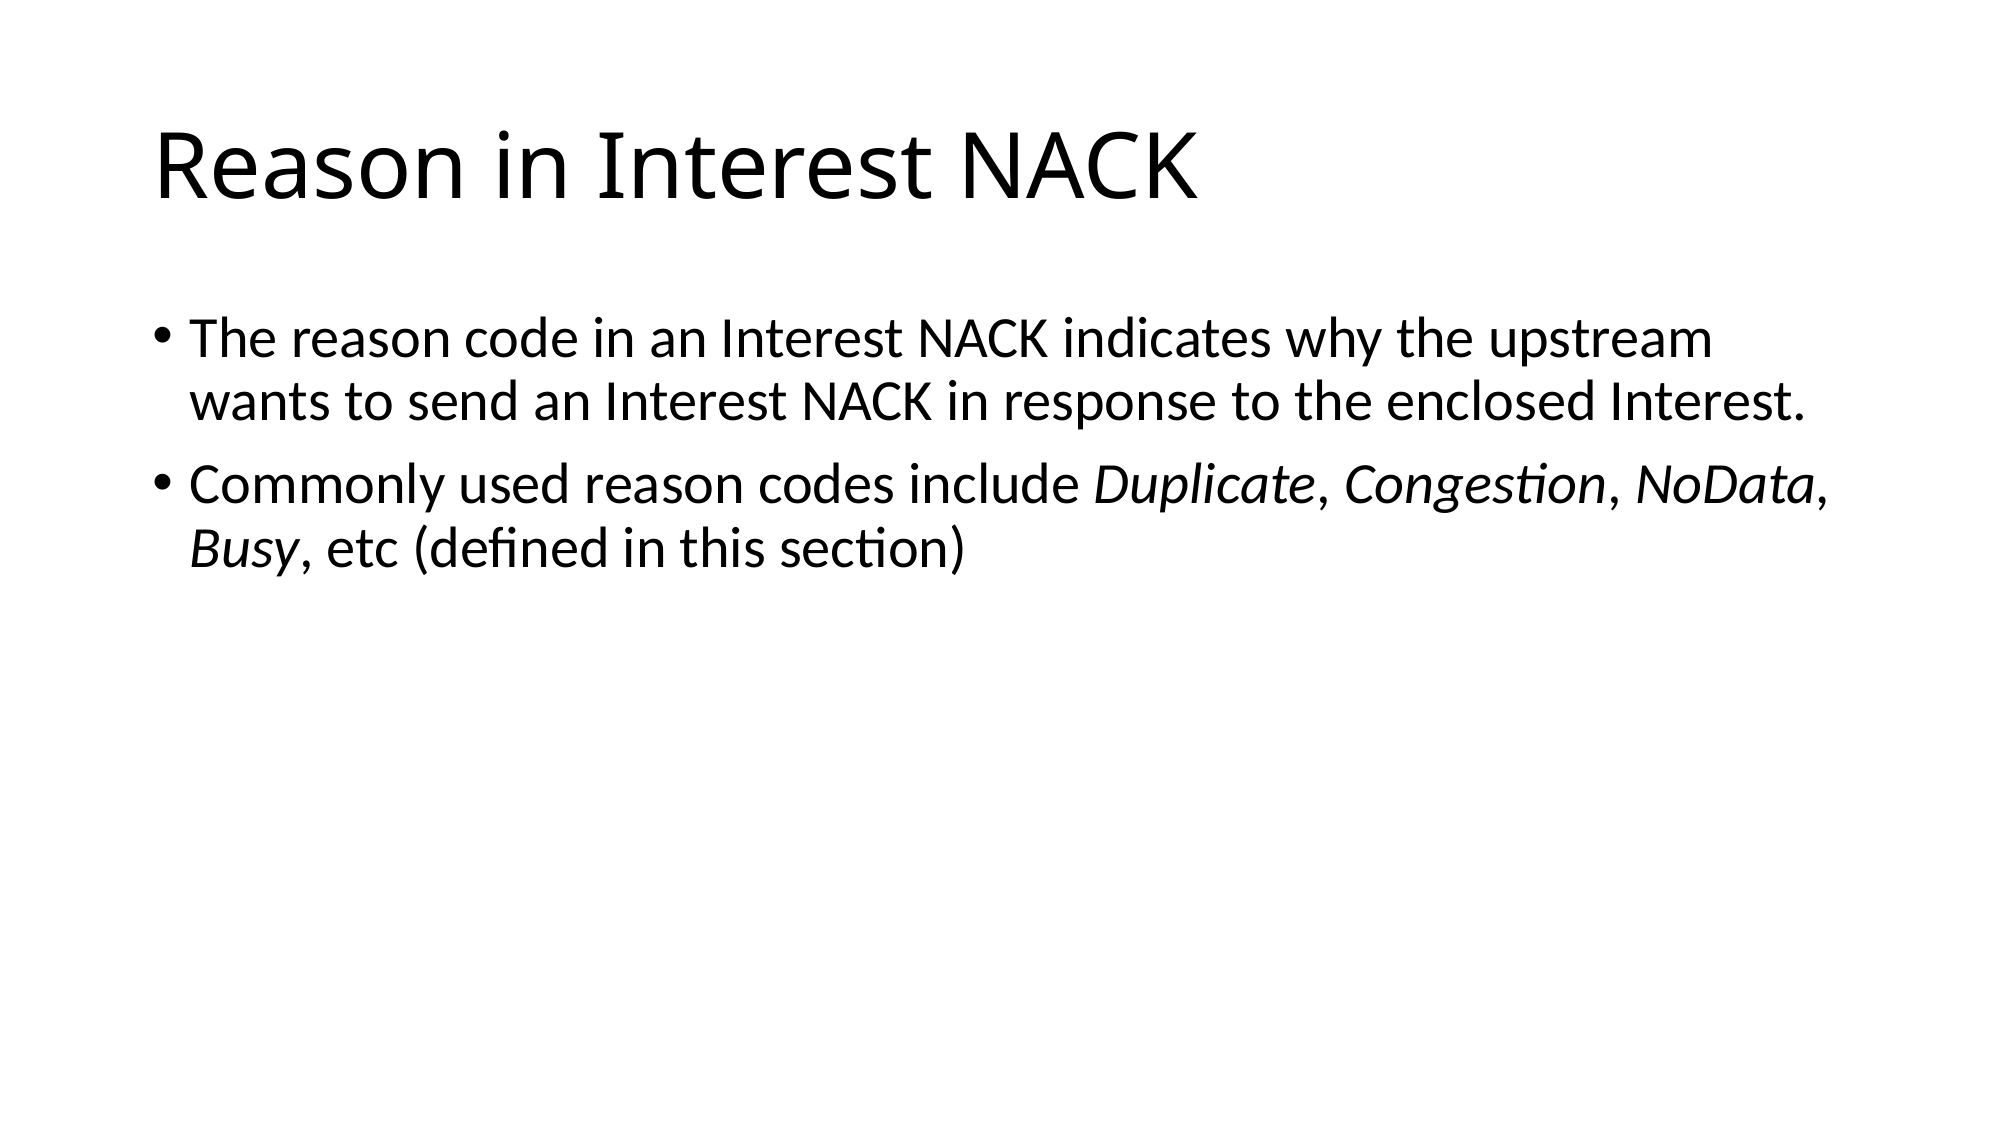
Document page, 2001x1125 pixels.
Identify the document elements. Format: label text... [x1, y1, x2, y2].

title Reason in Interest NACK [137, 59, 1863, 278]
list The reason code in an Interest NACK indicates why the upstream wants to send an Interest NACK in response to the enclosed Interest. Commonly used reason codes include Duplicate, Congestion, NoData, Busy, etc (defined in this section) [137, 299, 1863, 1014]
